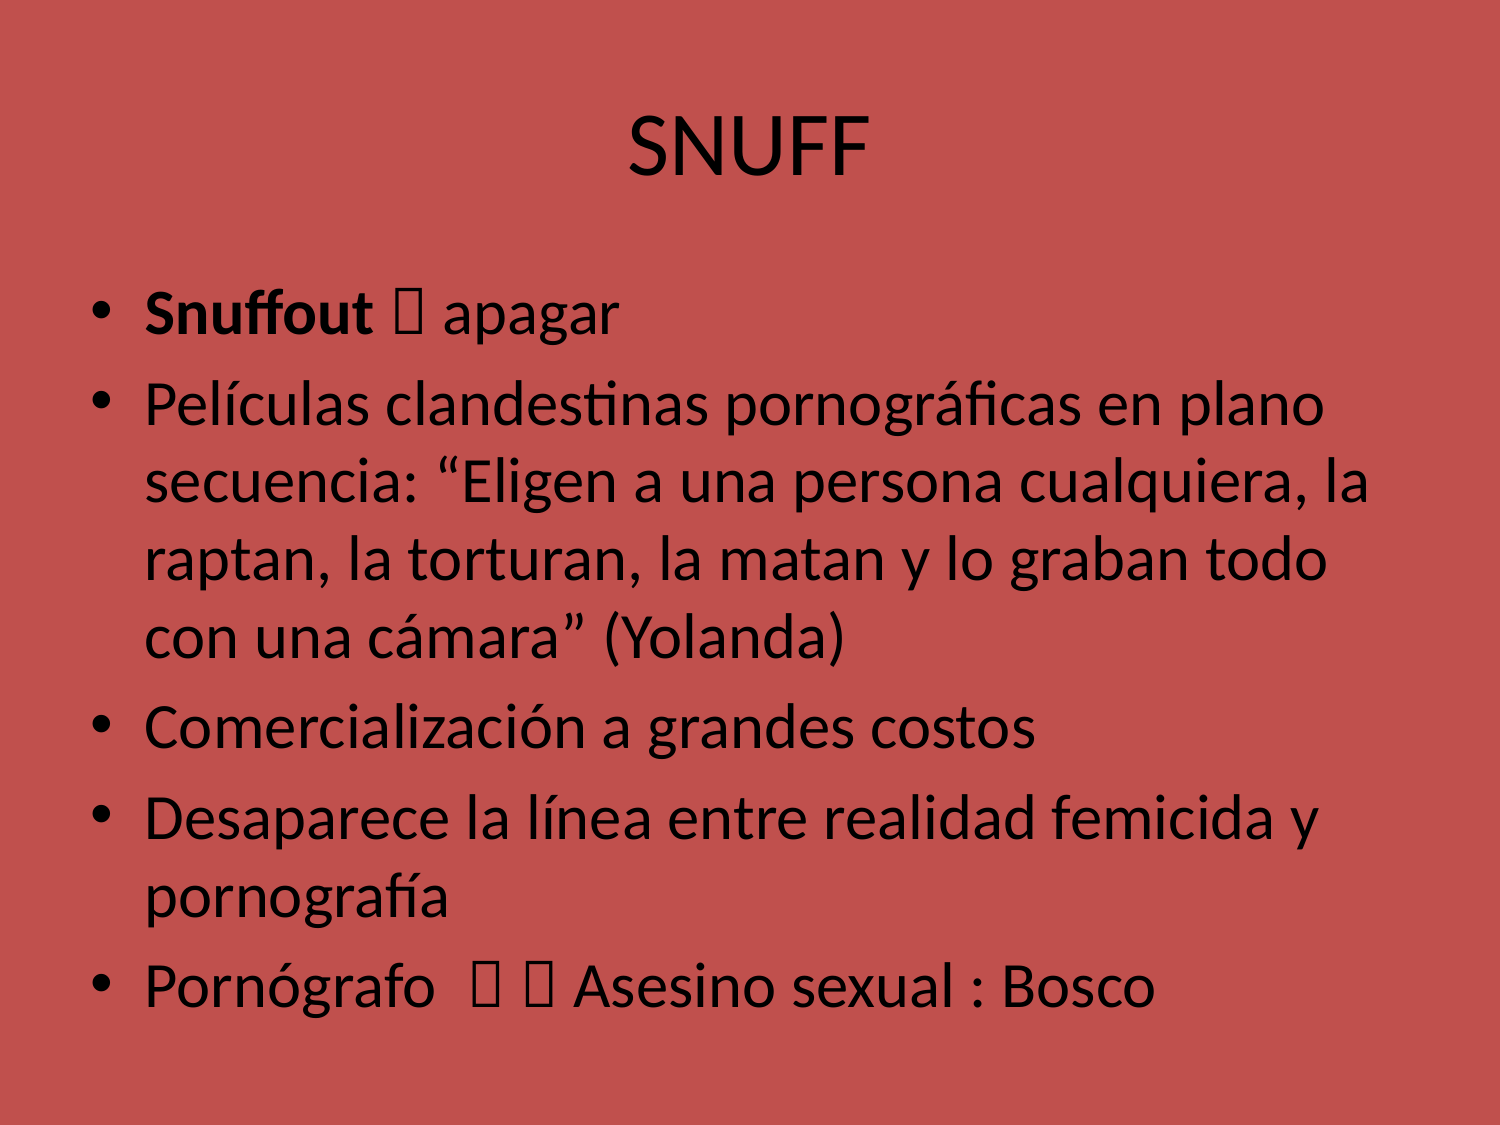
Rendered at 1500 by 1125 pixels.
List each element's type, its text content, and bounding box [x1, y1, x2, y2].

title SNUFF [75, 45, 1425, 233]
list Snuffout  apagar Películas clandestinas pornográficas en plano secuencia: “Eligen a una persona cualquiera, la raptan, la torturan, la matan y lo graban todo con una cámara” (Yolanda) Comercialización a grandes costos Desaparece la línea entre realidad femicida y pornografía Pornógrafo   Asesino sexual : Bosco [75, 262, 1425, 1035]
